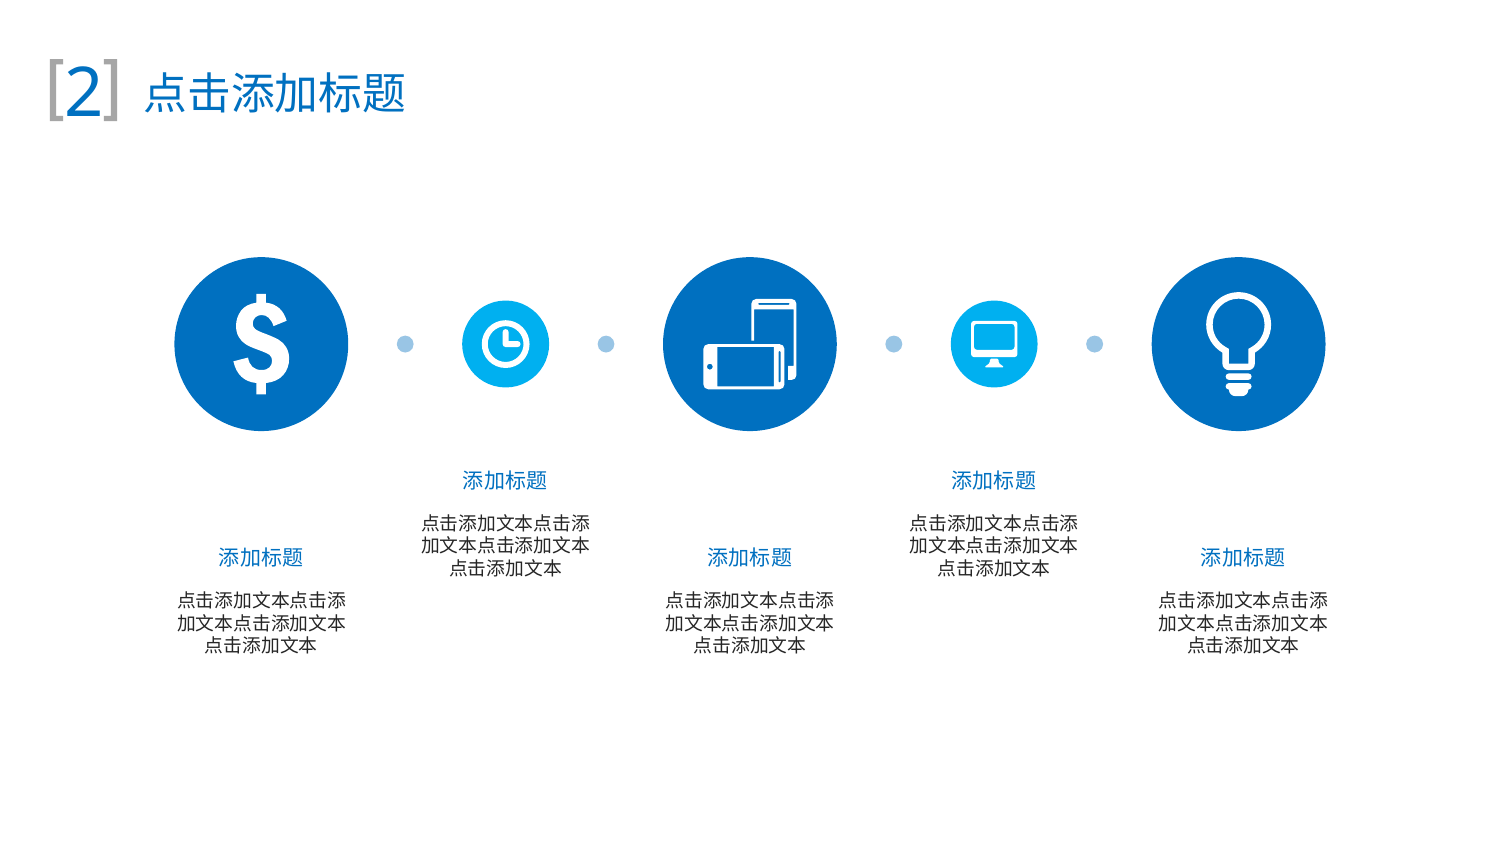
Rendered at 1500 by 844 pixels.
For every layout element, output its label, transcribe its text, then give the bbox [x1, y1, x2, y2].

text_box [1151, 257, 1326, 432]
text_box 点击添加文本点击添加文本点击添加文本点击添加文本 [649, 581, 851, 664]
text_box 添加标题 [649, 524, 851, 578]
text_box [103, 59, 118, 122]
text_box 添加标题 [1142, 524, 1344, 578]
text_box [462, 300, 550, 388]
text_box [1206, 292, 1272, 371]
text_box [1225, 373, 1252, 380]
text_box [597, 335, 615, 353]
text_box 添加标题 [404, 446, 607, 500]
text_box [233, 293, 290, 395]
text_box 点击添加文本点击添加文本点击添加文本点击添加文本 [404, 504, 607, 587]
text_box [751, 298, 797, 380]
text_box 添加标题 [893, 446, 1095, 500]
text_box [1086, 335, 1104, 353]
text_box 2 [49, 42, 119, 138]
text_box 点击添加文本点击添加文本点击添加文本点击添加文本 [160, 581, 362, 664]
text_box [885, 335, 903, 353]
text_box 添加标题 [160, 524, 362, 578]
text_box [703, 344, 785, 390]
text_box 点击添加文本点击添加文本点击添加文本点击添加文本 [1142, 581, 1344, 664]
text_box 点击添加文本点击添加文本点击添加文本点击添加文本 [893, 504, 1095, 587]
text_box [971, 320, 1018, 368]
text_box [174, 257, 349, 432]
text_box 点击添加标题 [128, 58, 421, 126]
text_box [481, 320, 530, 368]
text_box [663, 257, 837, 432]
text_box [950, 300, 1038, 388]
text_box [1225, 383, 1252, 397]
text_box [49, 59, 64, 122]
text_box [396, 335, 414, 353]
